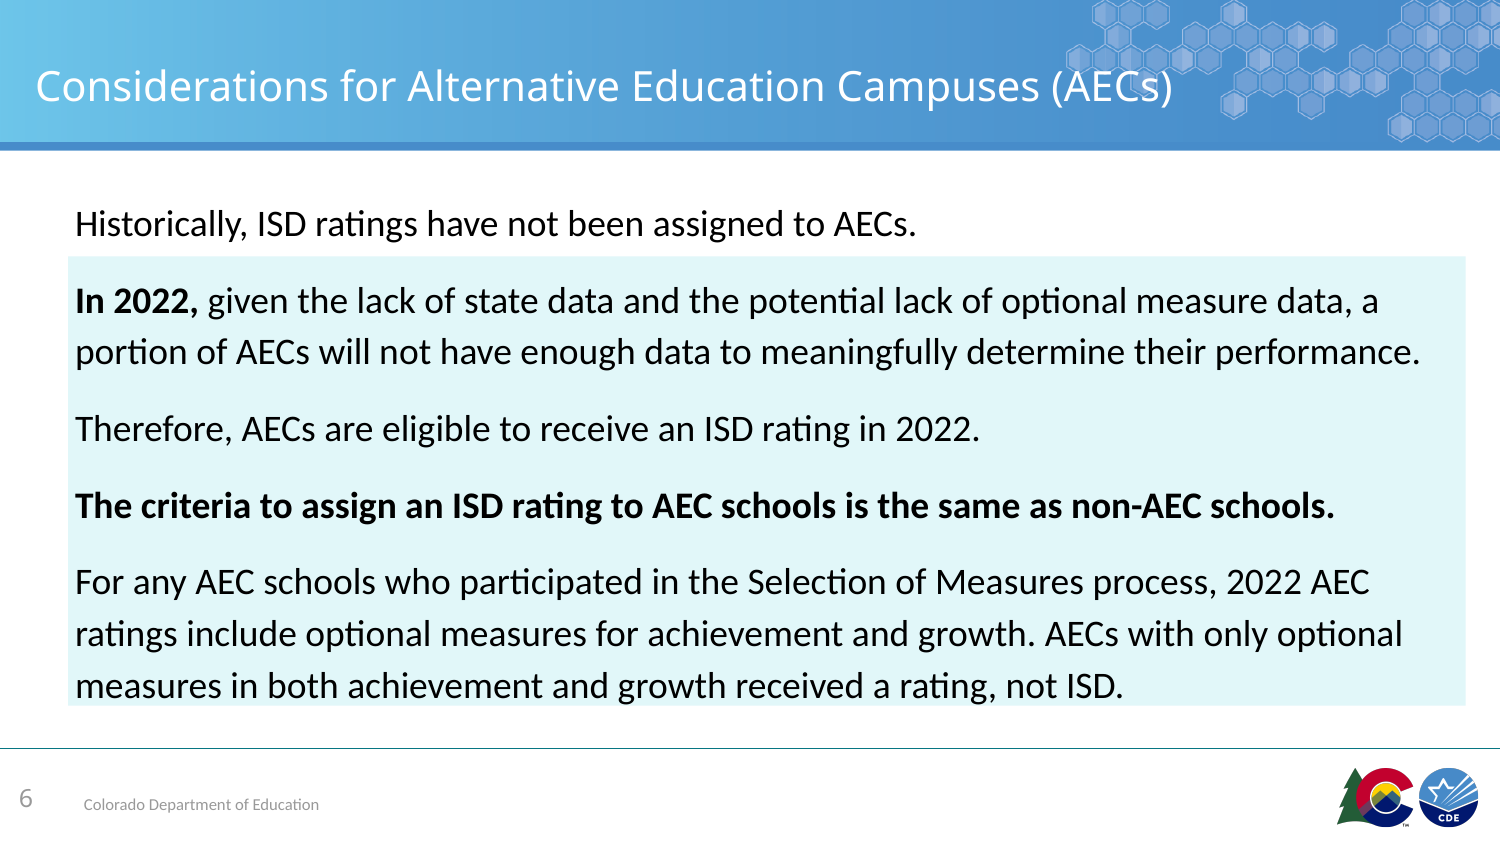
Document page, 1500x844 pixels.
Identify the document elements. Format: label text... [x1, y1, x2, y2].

picture [0, 0, 1500, 151]
slide_number 6 [18, 776, 76, 823]
text_box [1459, 256, 1466, 706]
list Historically, ISD ratings have not been assigned to AECs. In 2022, given the lack of state data and the potential lack of optional measure data, a portion of AECs will not have enough data to meaningfully determine their performance. Therefore, AECs are eligible to receive an ISD rating in 2022. The criteria to assign an ISD rating to AEC schools is the same as non-AEC schools. For any AEC schools who participated in the Selection of Measures process, 2022 AEC ratings include optional measures for achievement and growth. AECs with only optional measures in both achievement and growth received a rating, not ISD. [75, 192, 1459, 716]
title Considerations for Alternative Education Campuses (AECs) [34, 37, 1433, 132]
text_box [68, 256, 75, 706]
picture [1336, 767, 1479, 828]
